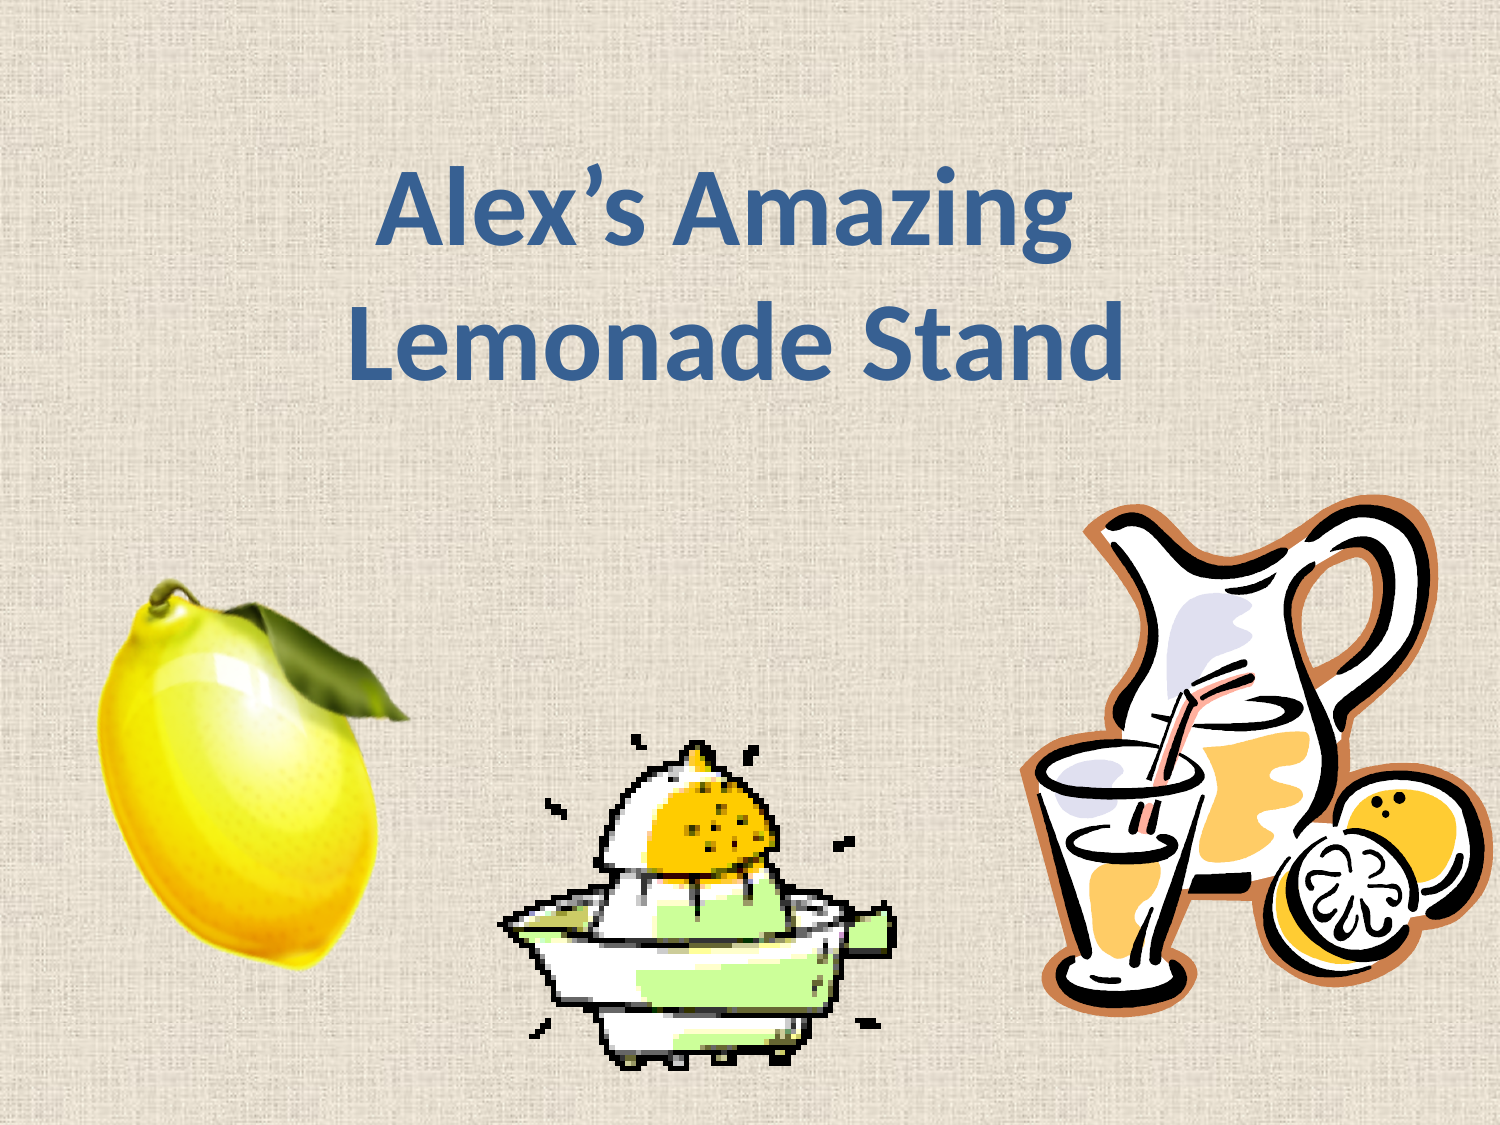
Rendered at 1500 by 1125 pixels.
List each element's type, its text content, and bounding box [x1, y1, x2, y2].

picture [1012, 487, 1500, 1025]
text_box Alex’s Amazing Lemonade Stand [262, 124, 1188, 410]
picture [0, 489, 915, 1088]
